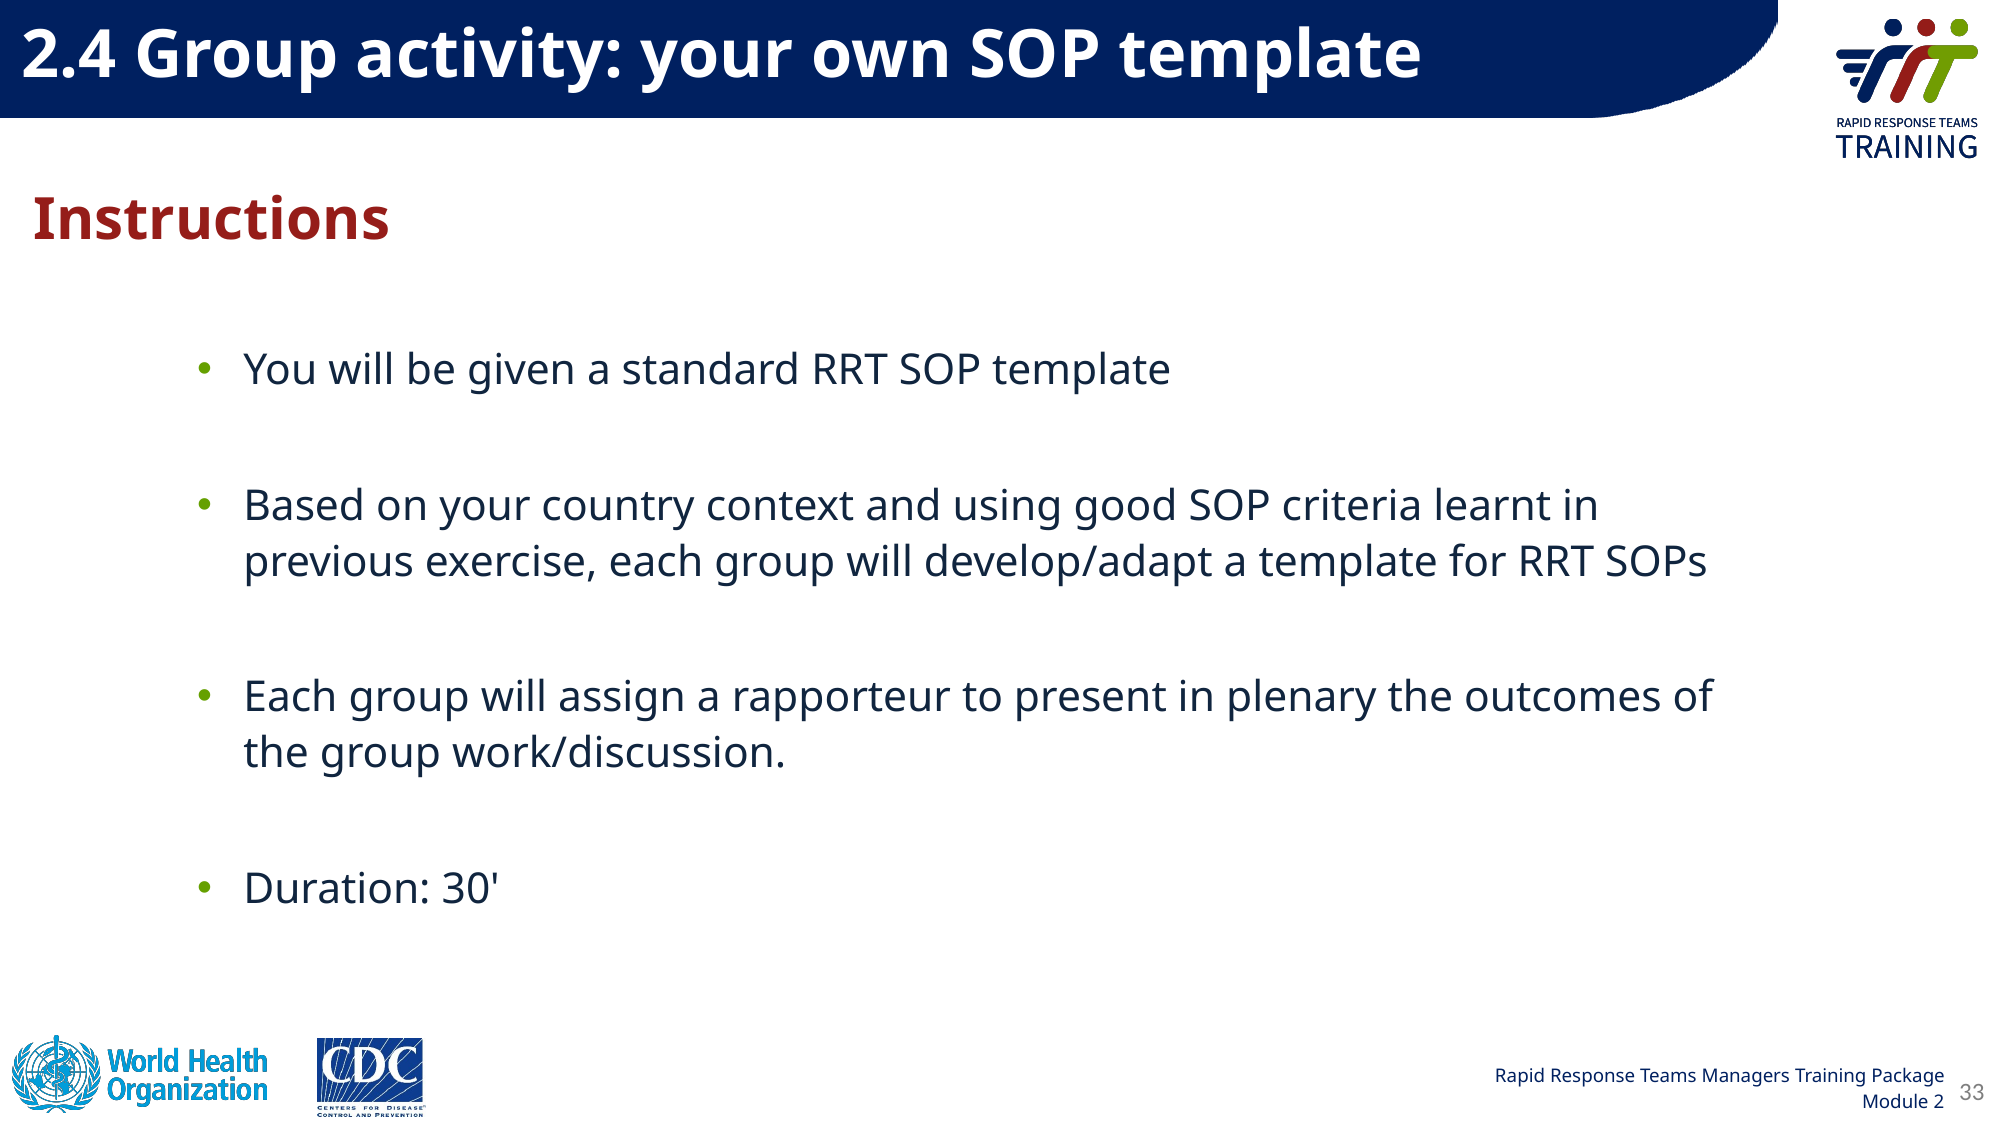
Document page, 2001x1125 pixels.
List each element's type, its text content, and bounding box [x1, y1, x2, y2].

picture [12, 1083, 48, 1113]
picture [1835, 19, 1978, 167]
title Instructions [25, 167, 613, 275]
list You will be given a standard RRT SOP template Based on your country context and using good SOP criteria learnt in previous exercise, each group will develop/adapt a template for RRT SOPs Each group will assign a rapporteur to present in plenary the outcomes of the group work/discussion. Duration: 30' [189, 329, 1723, 969]
picture [59, 1035, 267, 1113]
picture [46, 1056, 54, 1062]
picture [317, 1038, 426, 1117]
picture [71, 1053, 90, 1091]
picture [24, 1054, 36, 1087]
picture [0, 0, 1778, 118]
picture [12, 1035, 54, 1068]
picture [34, 1054, 43, 1078]
picture [22, 1062, 26, 1077]
text_box 2.4 Group activity: your own SOP template [13, 3, 1576, 99]
slide_number 33 [1926, 1067, 2000, 1125]
picture [36, 1088, 78, 1105]
picture [30, 1083, 37, 1091]
picture [40, 1062, 47, 1070]
picture [50, 1108, 62, 1113]
